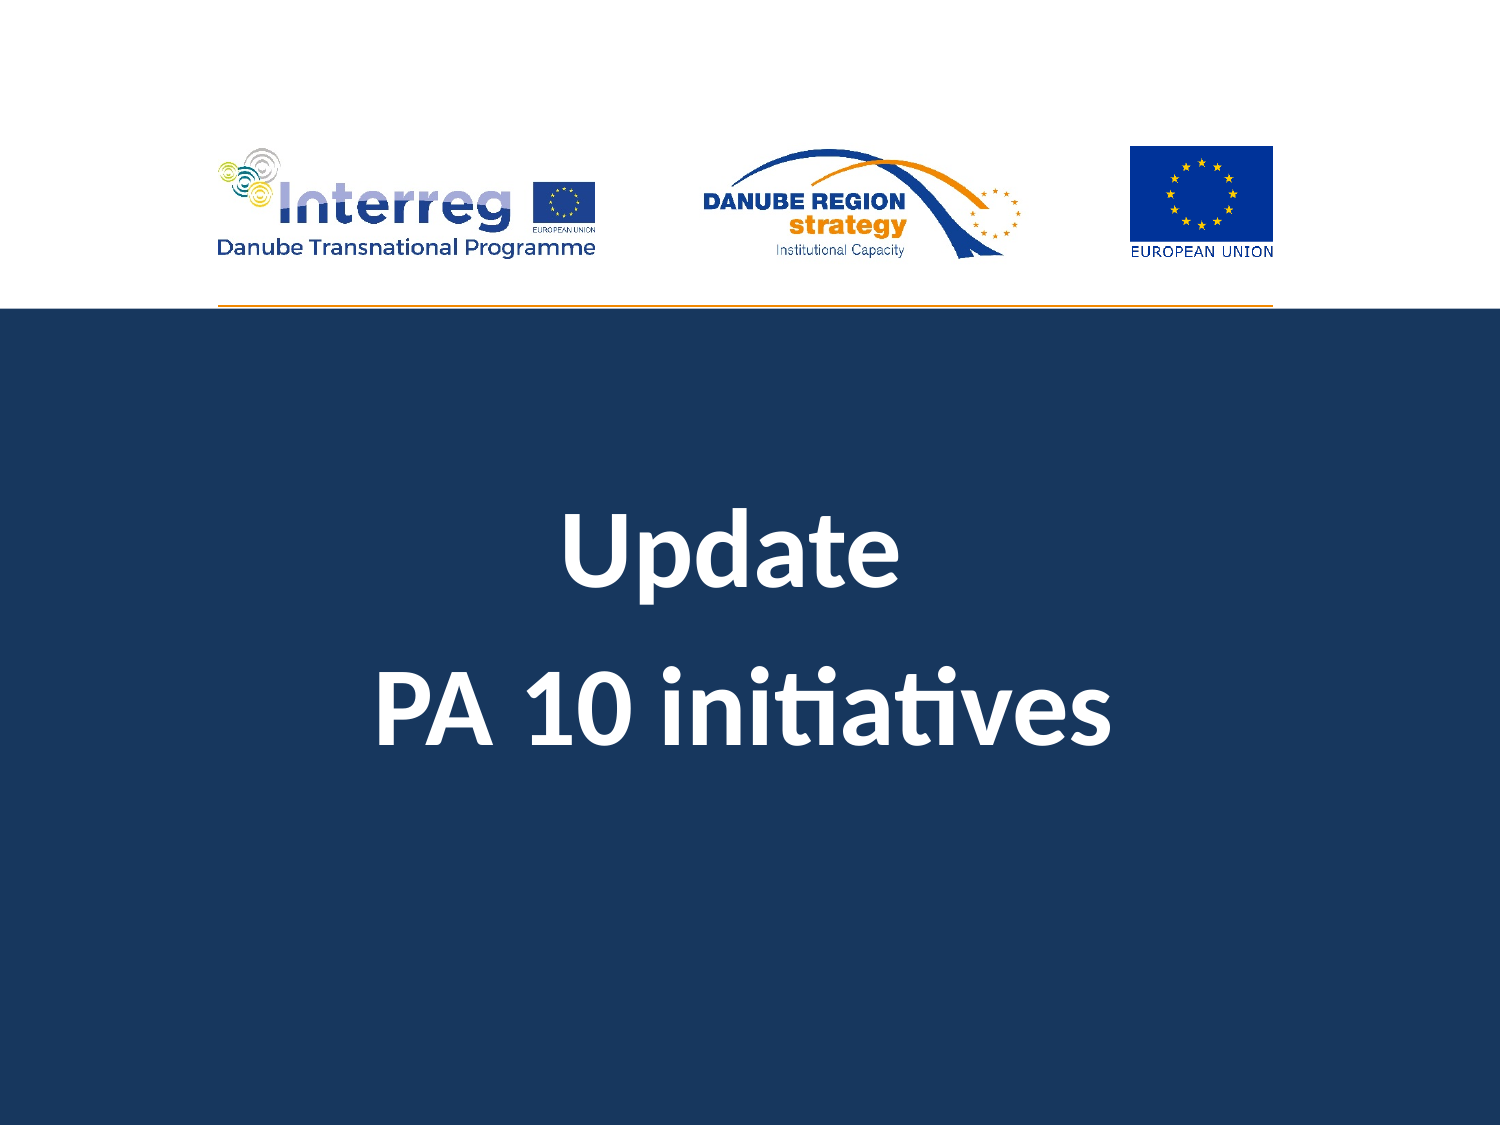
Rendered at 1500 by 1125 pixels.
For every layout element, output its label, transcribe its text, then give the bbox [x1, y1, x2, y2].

text_box [0, 306, 1500, 1125]
list Update PA 10 initiatives [76, 468, 1412, 1059]
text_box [218, 131, 1273, 275]
